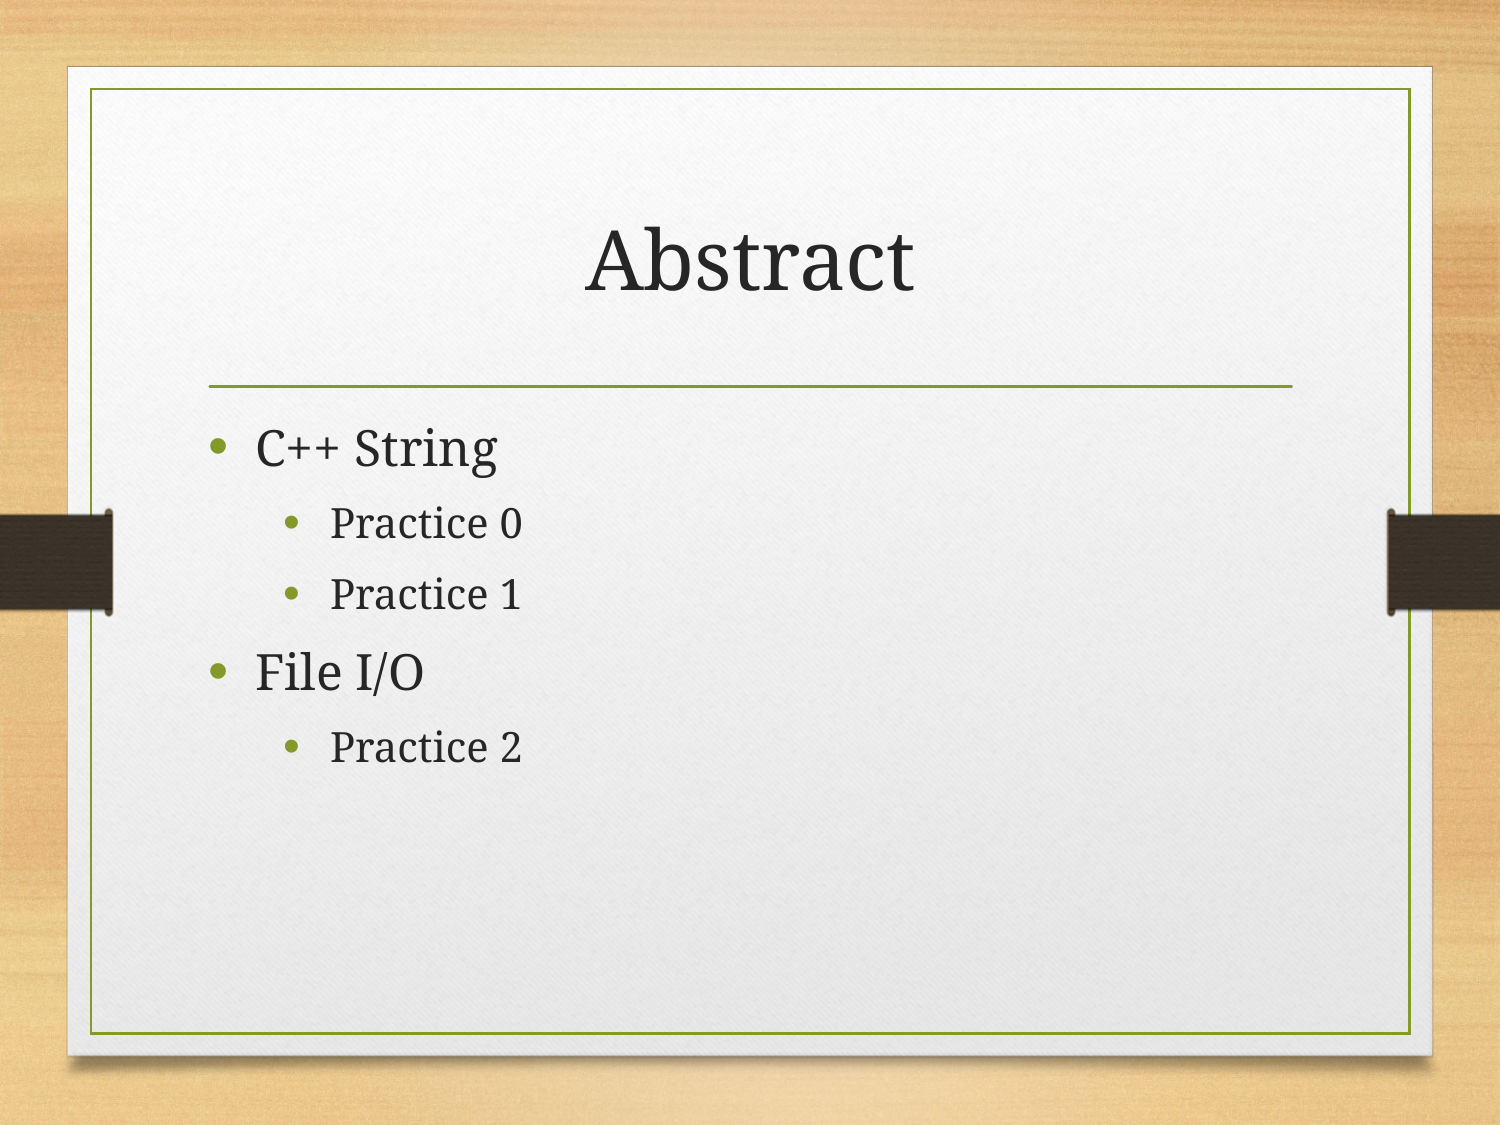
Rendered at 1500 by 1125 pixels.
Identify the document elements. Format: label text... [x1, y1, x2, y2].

list C++ String Practice 0 Practice 1 File I/O Practice 2 [193, 408, 1309, 974]
title Abstract [193, 150, 1309, 365]
picture [0, 0, 1500, 1125]
